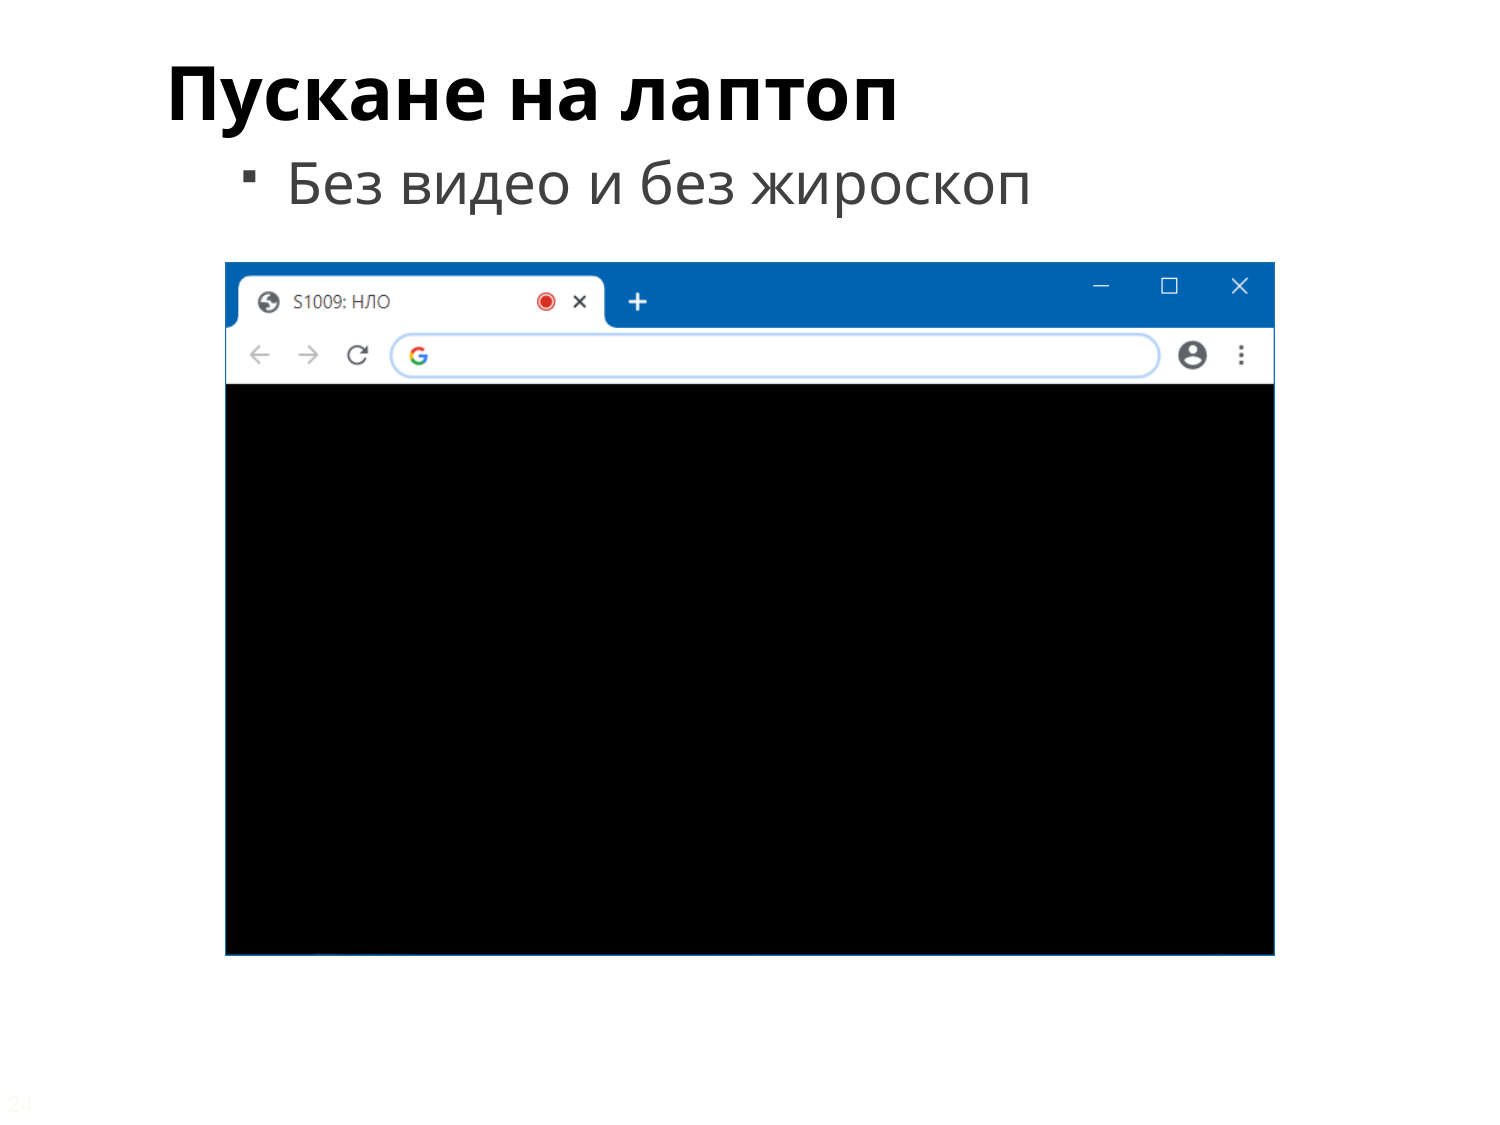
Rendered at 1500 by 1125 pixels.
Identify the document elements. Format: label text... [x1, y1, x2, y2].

picture [224, 262, 1276, 956]
list Пускане на лаптоп Без видео и без жироскоп [150, 37, 1488, 1113]
